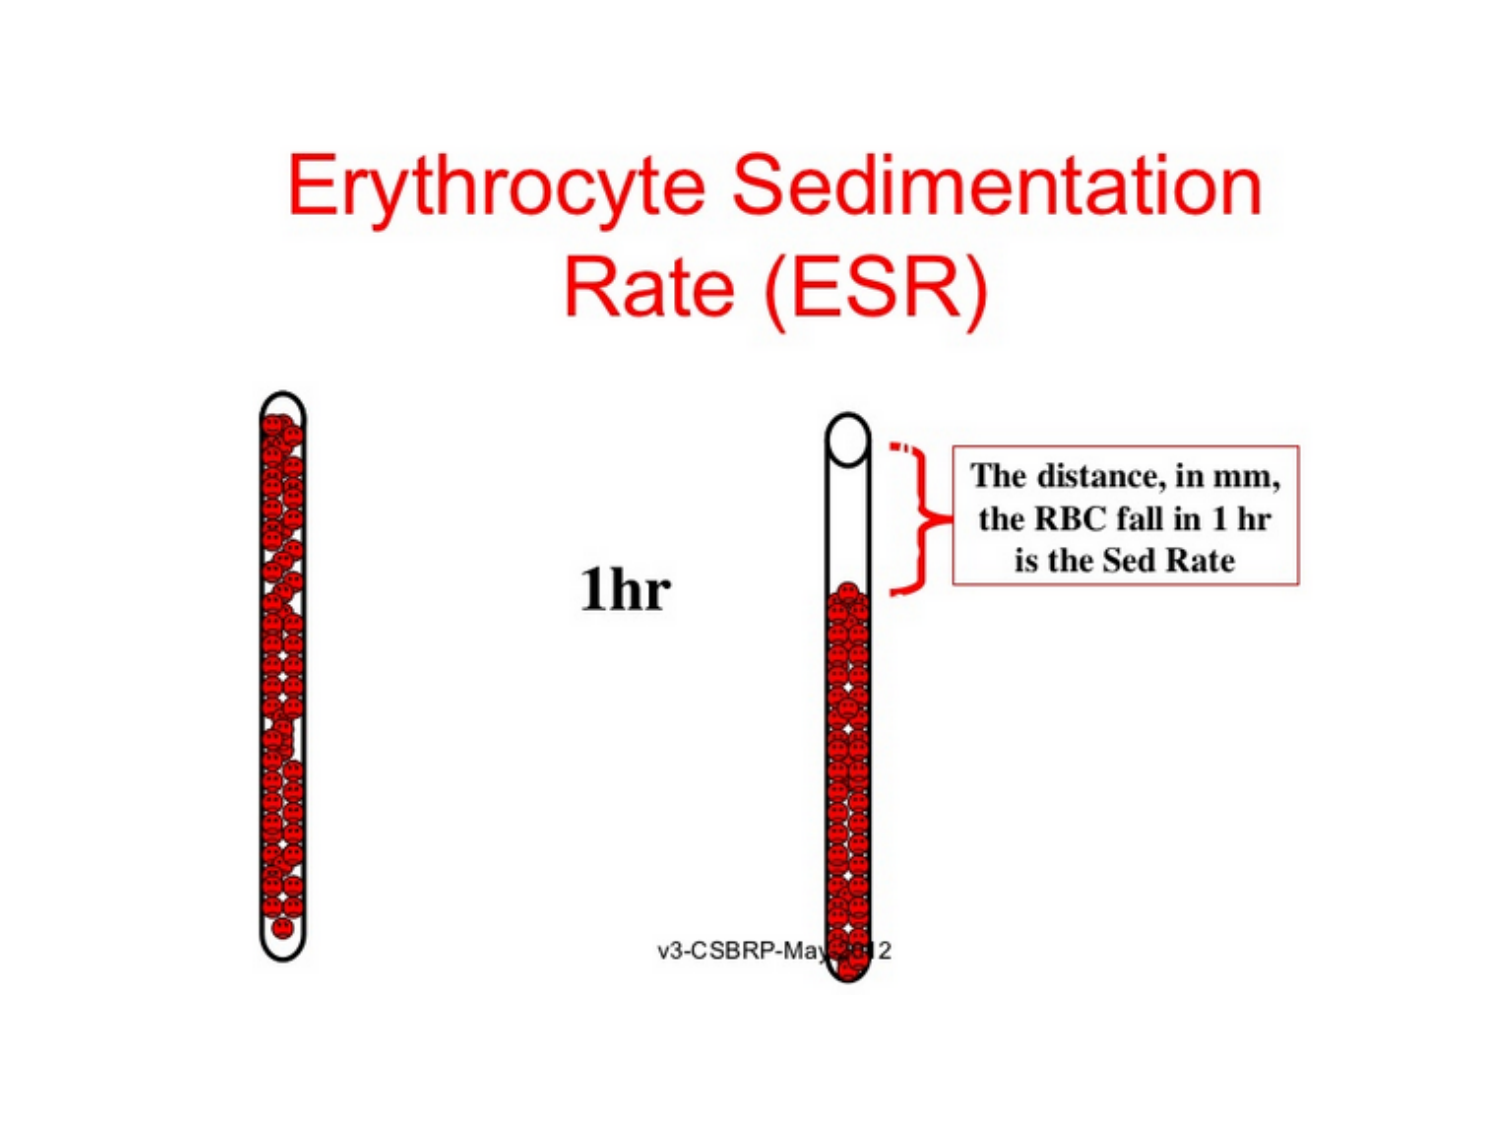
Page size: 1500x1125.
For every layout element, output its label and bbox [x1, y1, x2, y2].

text_box [167, 89, 1365, 995]
